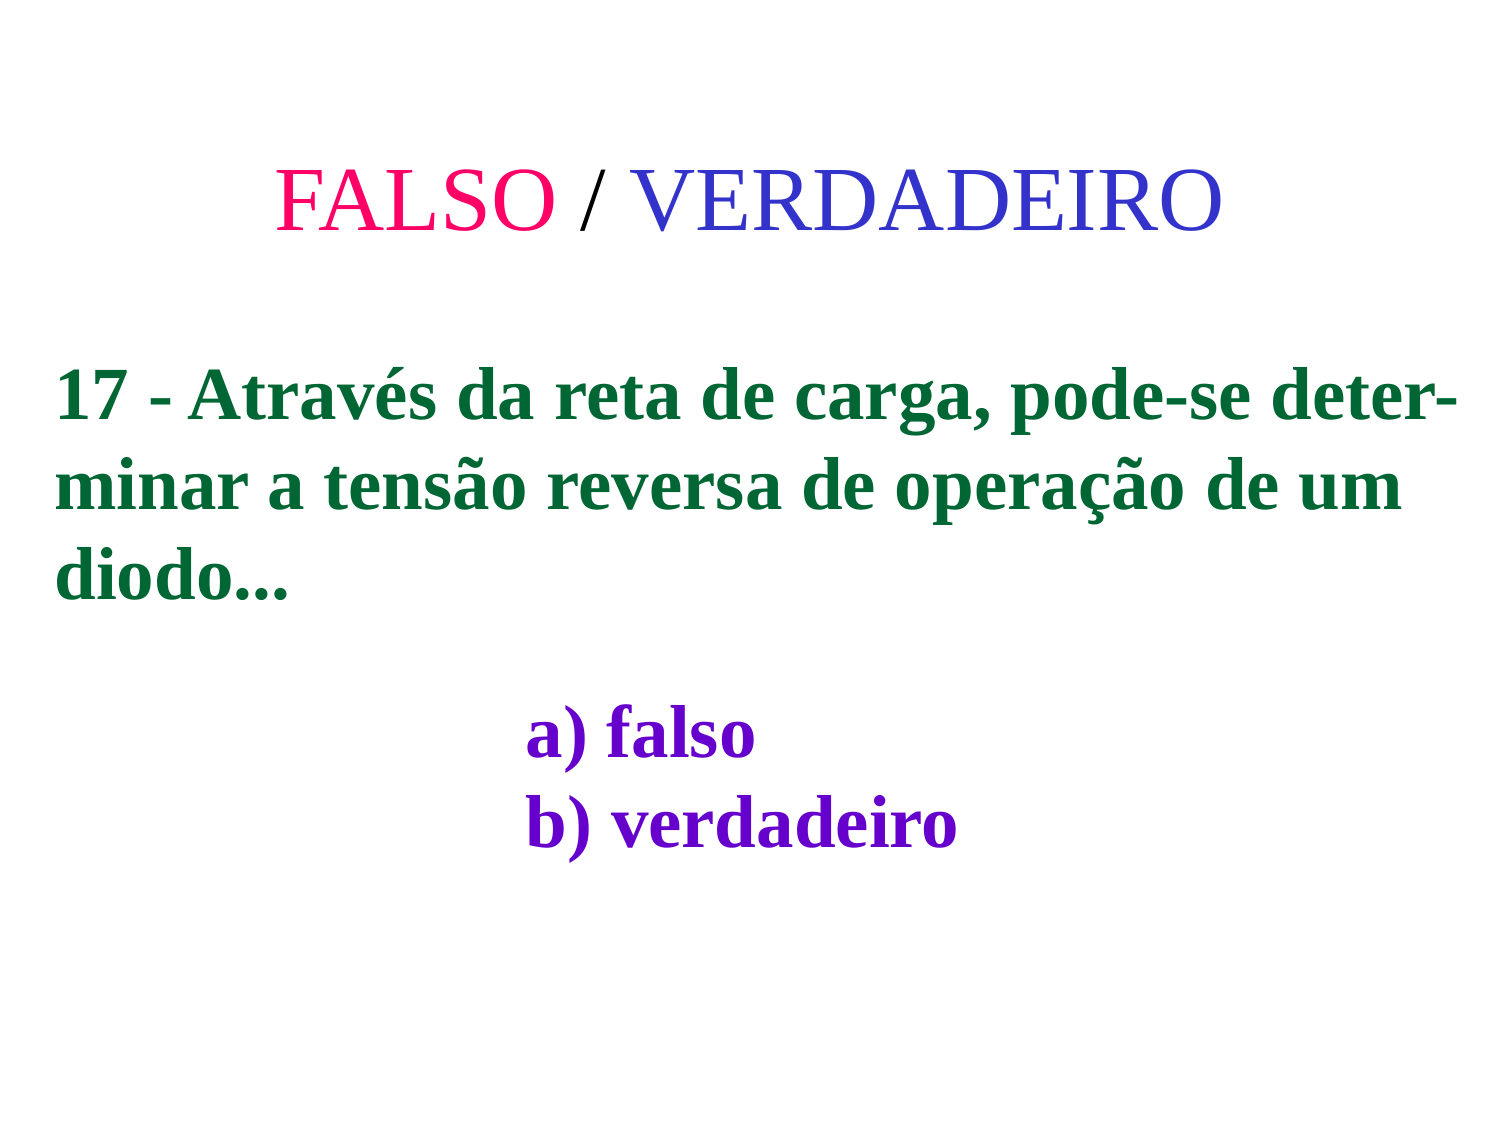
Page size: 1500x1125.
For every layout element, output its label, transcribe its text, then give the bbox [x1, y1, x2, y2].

title FALSO / VERDADEIRO [112, 99, 1388, 288]
text_box 17 - Através da reta de carga, pode-se deter- minar a tensão reversa de operação de um diodo... [39, 337, 1476, 623]
text_box a) falso b) verdadeiro [510, 674, 975, 870]
